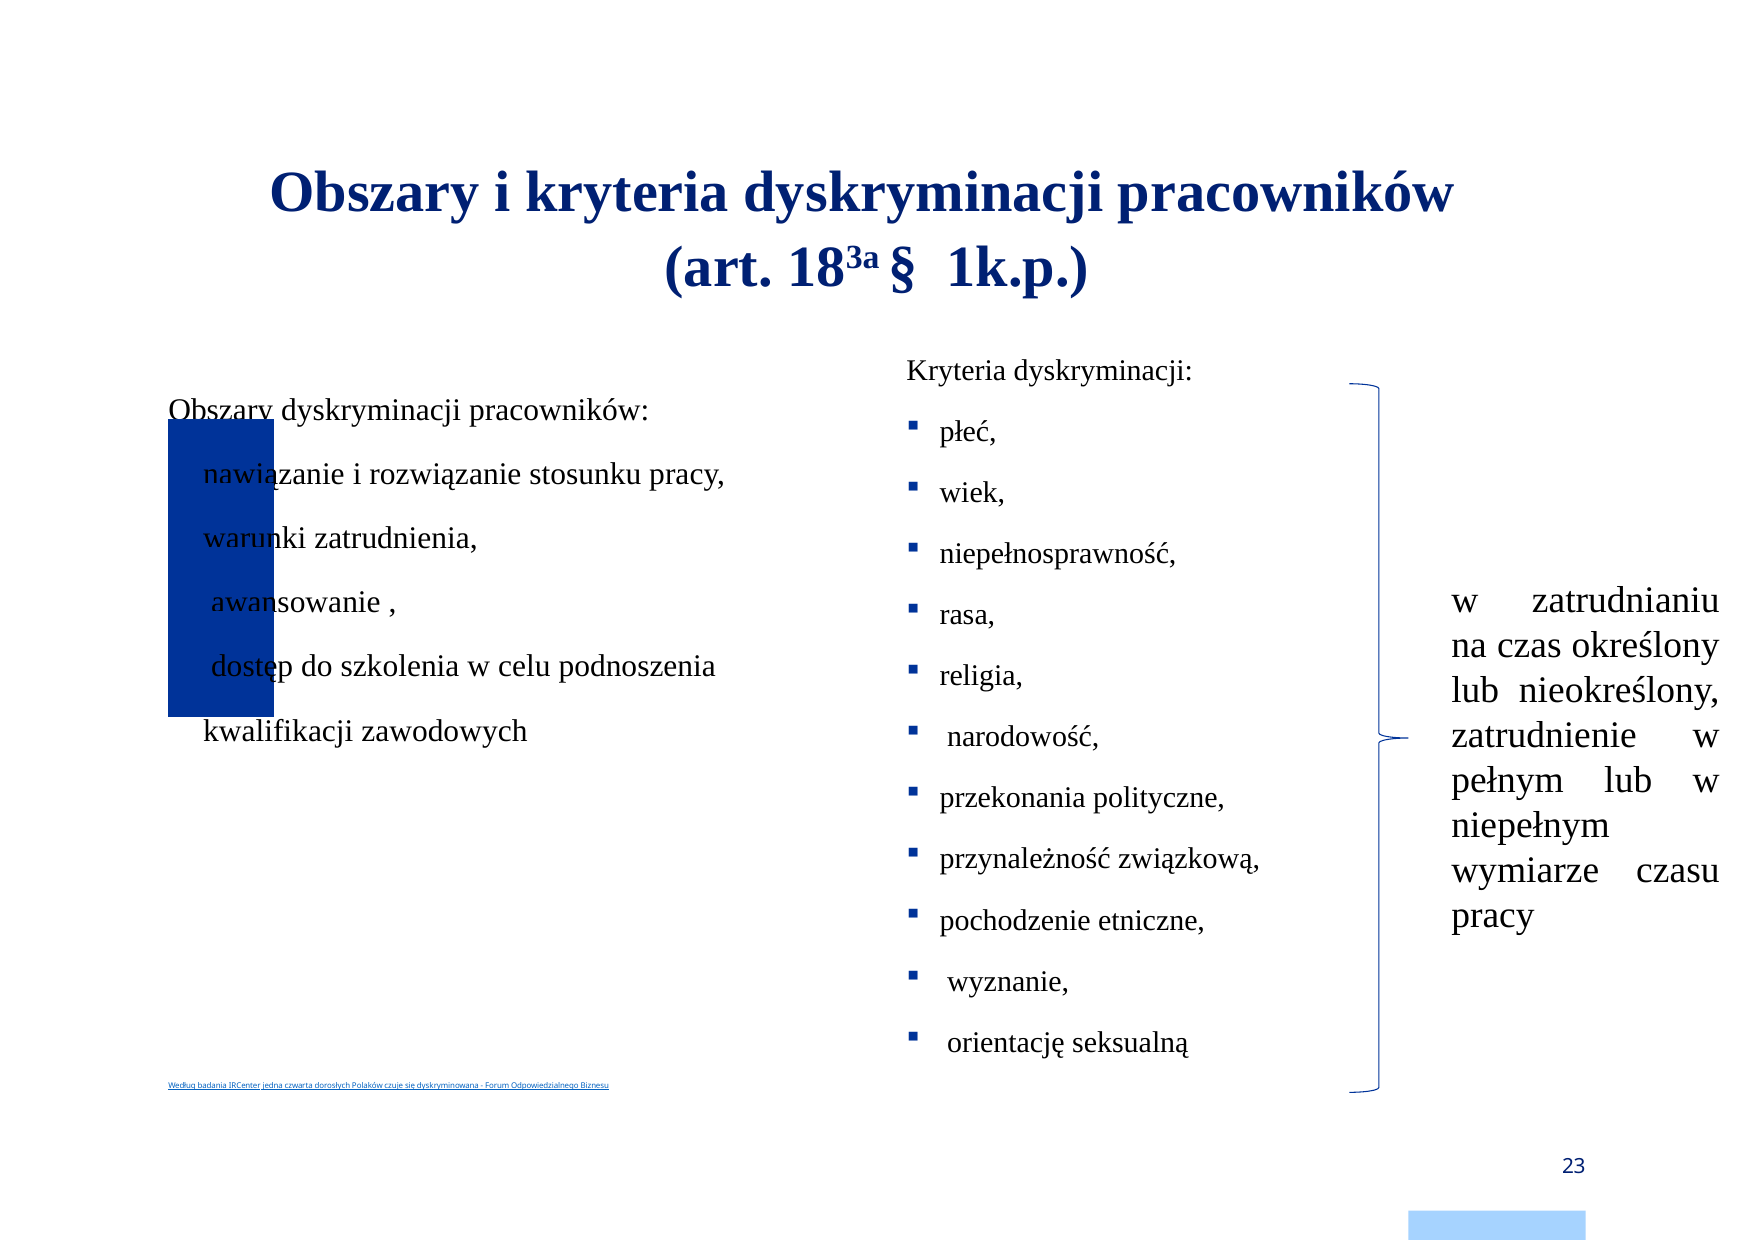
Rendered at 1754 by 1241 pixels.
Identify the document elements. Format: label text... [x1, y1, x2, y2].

picture [168, 419, 274, 717]
list Kryteria dyskryminacji: płeć, wiek, niepełnosprawność, rasa, religia, narodowość, przekonania polityczne, przynależność związkową, pochodzenie etniczne, wyznanie, orientację seksualną [906, 324, 1586, 1093]
list Obszary dyskryminacji pracowników: nawiązanie i rozwiązanie stosunku pracy, warunki zatrudnienia, awansowanie , dostęp do szkolenia w celu podnoszenia kwalifikacji zawodowych Według badania IRCenter jedna czwarta dorosłych Polaków czuje się dyskryminowana - Forum Odpowiedzialnego Biznesu [168, 324, 848, 1093]
text_box [1349, 383, 1409, 1093]
text_box w zatrudnianiu na czas określony lub nieokreślony, zatrudnienie w pełnym lub w niepełnym wymiarze czasu pracy [1436, 567, 1735, 942]
slide_number 23 [1408, 1151, 1586, 1182]
title Obszary i kryteria dyskryminacji pracowników (art. 183a § 1k.p.) [168, 147, 1586, 325]
